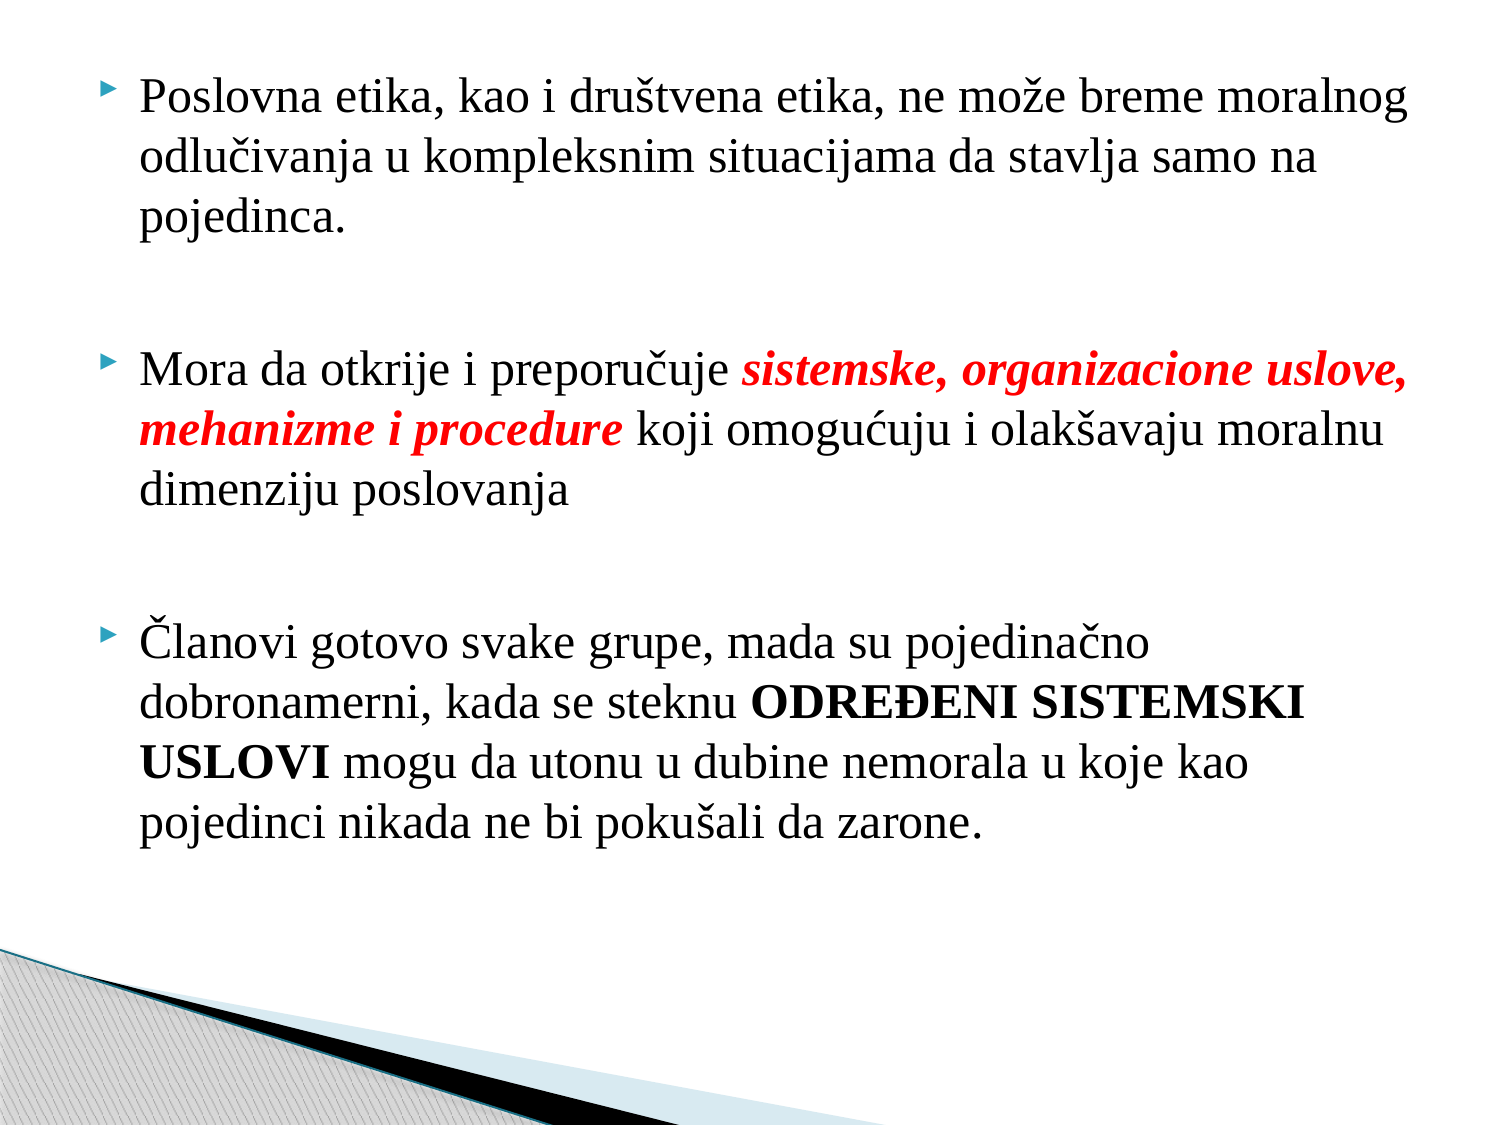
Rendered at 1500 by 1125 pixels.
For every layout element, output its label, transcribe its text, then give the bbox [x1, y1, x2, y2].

list Poslovna etika, kao i društvena etika, ne može breme moralnog odlučivanja u kompleksnim situacijama da stavlja samo na pojedinca. Mora da otkrije i preporučuje sistemske, organizacione uslove, mehanizme i procedure koji omogućuju i olakšavaju moralnu dimenziju poslovanja Članovi gotovo svake grupe, mada su pojedinačno dobronamerni, kada se steknu ODREĐENI SISTEMSKI USLOVI mogu da utonu u dubine nemorala u koje kao pojedinci nikada ne bi pokušali da zarone. [64, 54, 1444, 1040]
